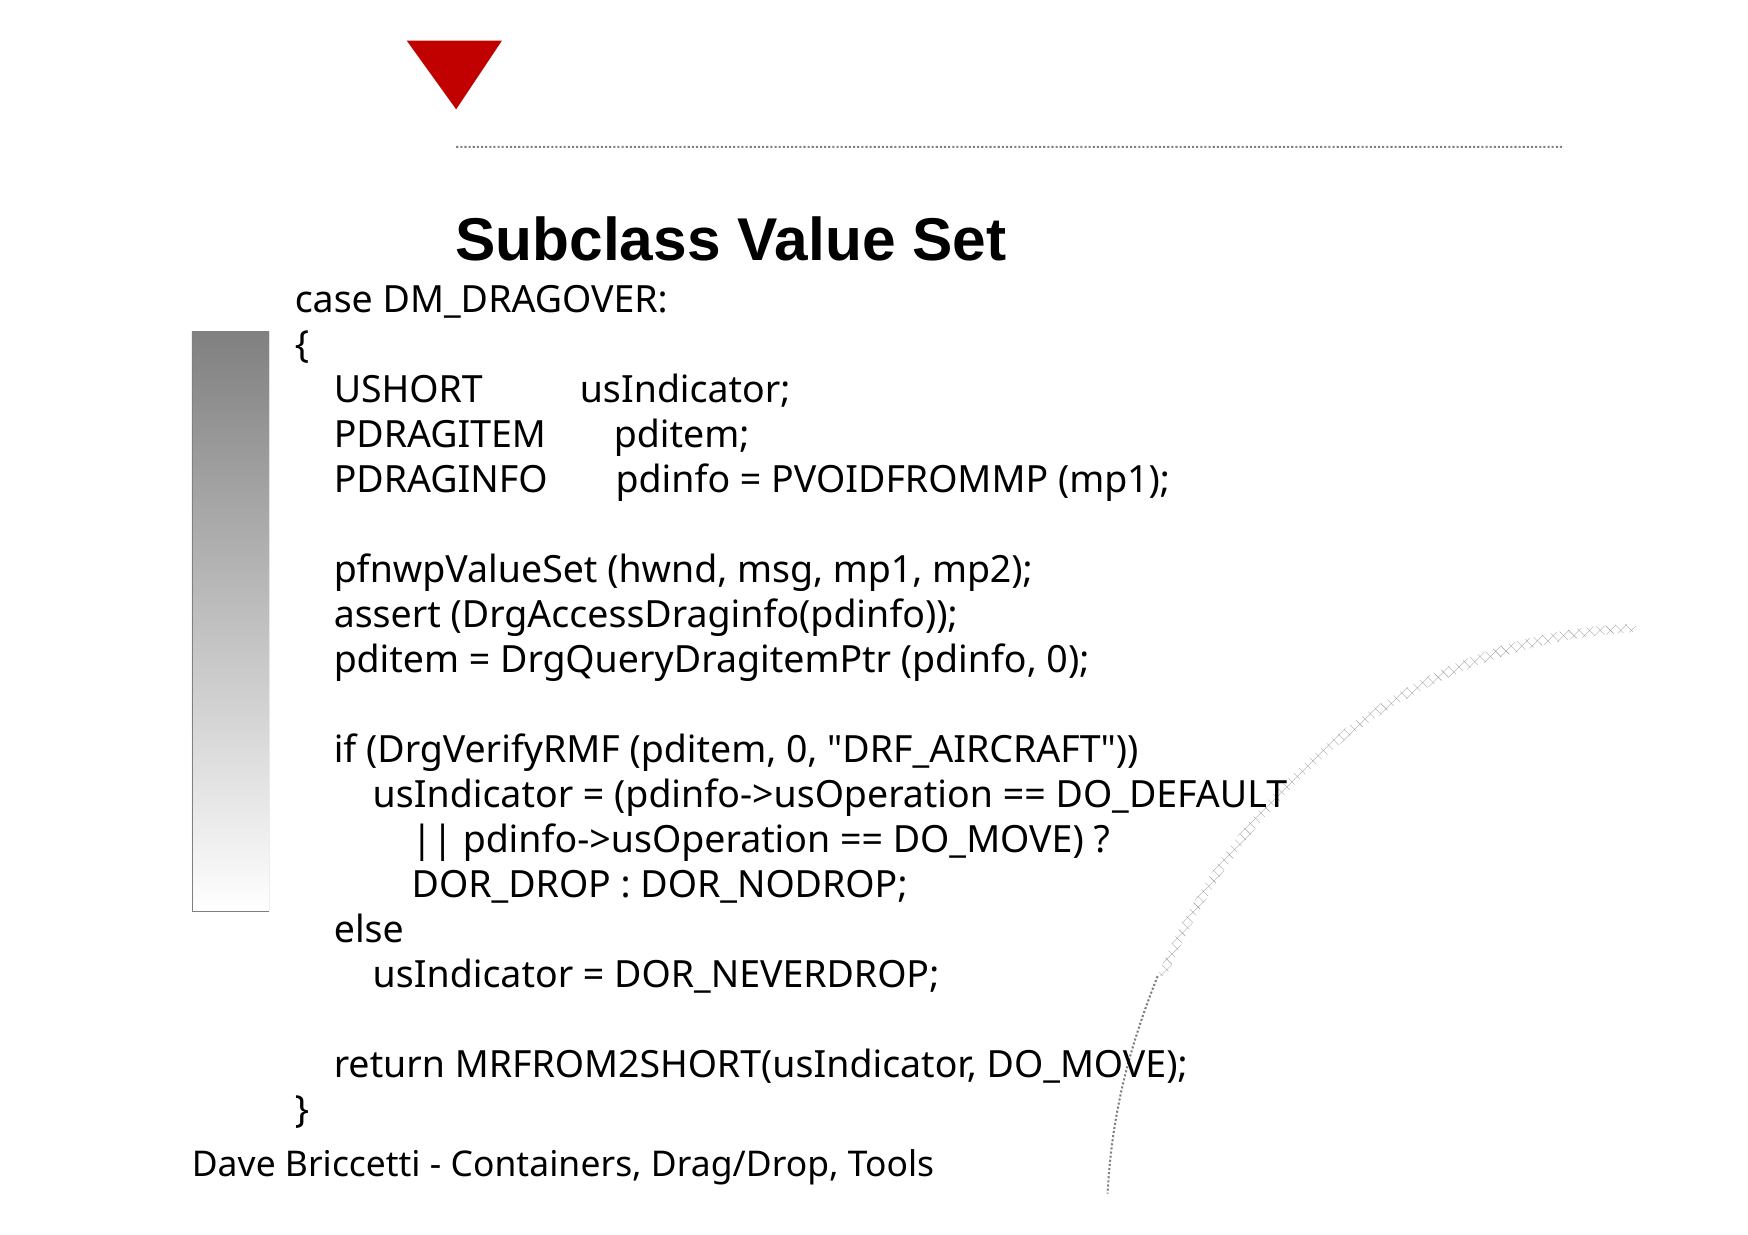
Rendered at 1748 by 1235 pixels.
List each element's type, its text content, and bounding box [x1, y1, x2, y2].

text_box [406, 40, 503, 110]
text_box [1584, 624, 1636, 638]
text_box [1112, 1131, 1122, 1141]
text_box Dave Briccetti - Containers, Drag/Drop, Tools [191, 1141, 1505, 1184]
text_box case DM_DRAGOVER: { USHORT usIndicator; PDRAGITEM pditem; PDRAGINFO pdinfo = PVOIDFROMMP (mp1); pfnwpValueSet (hwnd, msg, mp1, mp2); assert (DrgAccessDraginfo(pdinfo)); pditem = DrgQueryDragitemPtr (pdinfo, 0); if (DrgVerifyRMF (pditem, 0, "DRF_AIRCRAFT")) usIndicator = (pdinfo->usOperation == DO_DEFAULT || pdinfo->usOperation == DO_MOVE) ? DOR_DROP : DOR_NODROP; else usIndicator = DOR_NEVERDROP; return MRFROM2SHORT(usIndicator, DO_MOVE); } [294, 275, 1584, 1131]
text_box Subclass Value Set [455, 200, 1568, 273]
text_box [191, 331, 270, 912]
